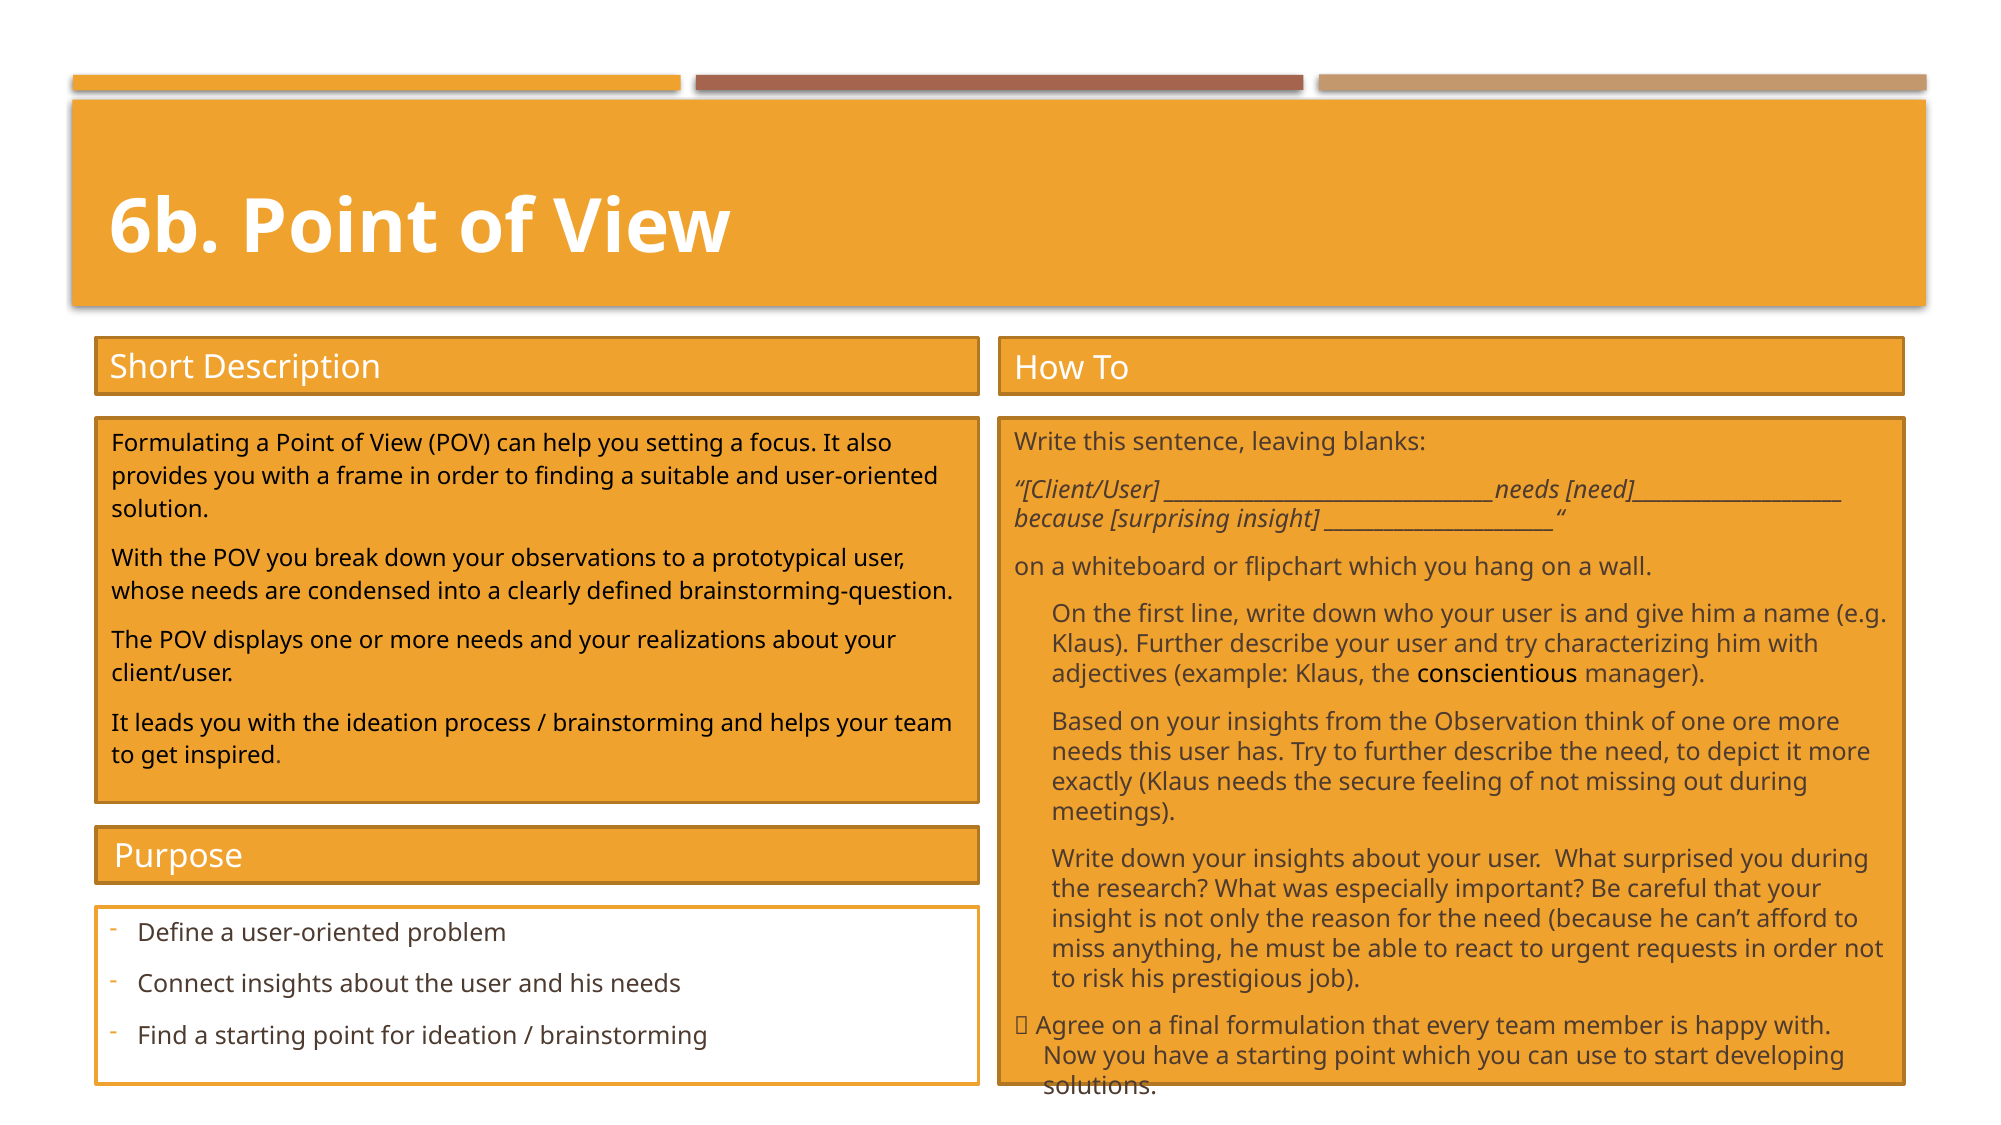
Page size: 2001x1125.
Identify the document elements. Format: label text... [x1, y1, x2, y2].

list Formulating a Point of View (POV) can help you setting a focus. It also provides you with a frame in order to finding a suitable and user-oriented solution. With the POV you break down your observations to a prototypical user, whose needs are condensed into a clearly defined brainstorming-question. The POV displays one or more needs and your realizations about your client/user. It leads you with the ideation process / brainstorming and helps your team to get inspired. [96, 418, 979, 803]
list Write this sentence, leaving blanks: “[Client/User] _________________________________needs [need]_____________________ because [surprising insight] _______________________“ on a whiteboard or flipchart which you hang on a wall. On the first line, write down who your user is and give him a name (e.g. Klaus). Further describe your user and try characterizing him with adjectives (example: Klaus, the conscientious manager). Based on your insights from the Observation think of one ore more needs this user has. Try to further describe the need, to depict it more exactly (Klaus needs the secure feeling of not missing out during meetings). Write down your insights about your user. What surprised you during the research? What was especially important? Be careful that your insight is not only the reason for the need (because he can’t afford to miss anything, he must be able to react to urgent requests in order not to risk his prestigious job).  Agree on a final formulation that every team member is happy with. Now you have a starting point which you can use to start developing solutions. [999, 418, 1904, 1085]
list Define a user-oriented problem Connect insights about the user and his needs Find a starting point for ideation / brainstorming [94, 906, 977, 1085]
title 6b. Point of View [94, 119, 1904, 282]
list Purpose [98, 826, 982, 883]
list How To [999, 338, 1904, 395]
list Short Description [94, 337, 977, 394]
